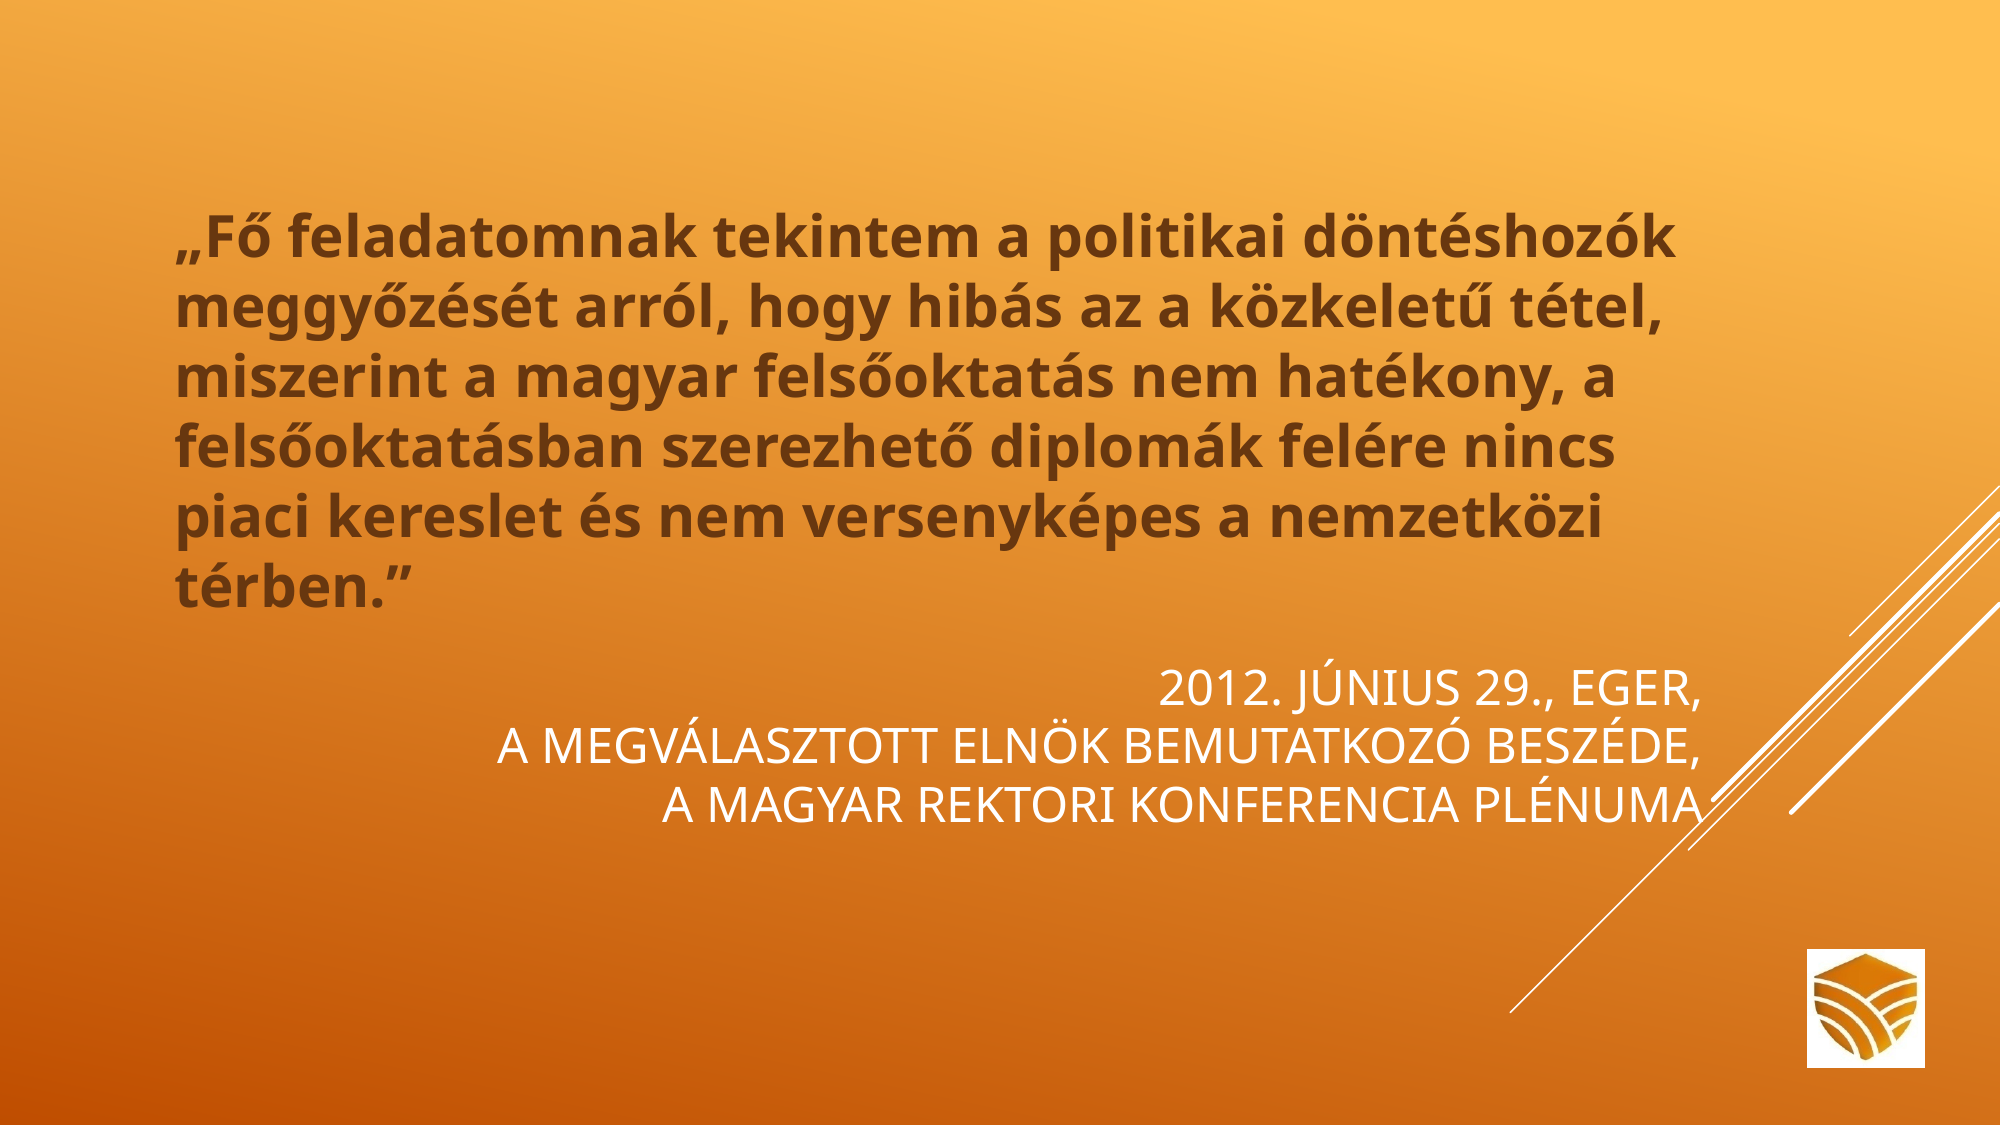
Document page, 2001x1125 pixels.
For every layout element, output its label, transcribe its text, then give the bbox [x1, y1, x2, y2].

picture [1807, 949, 1925, 1068]
title 2012. Június 29., Eger, A megválasztott elnök bemutatkozó Beszéde, A Magyar Rektori Konferencia Plénuma [179, 706, 1720, 841]
list „Fő feladatomnak tekintem a politikai döntéshozók meggyőzését arról, hogy hibás az a közkeletű tétel, miszerint a magyar felsőoktatás nem hatékony, a felsőoktatásban szerezhető diplomák felére nincs piaci kereslet és nem versenyképes a nemzetközi térben.” [112, 112, 1772, 706]
